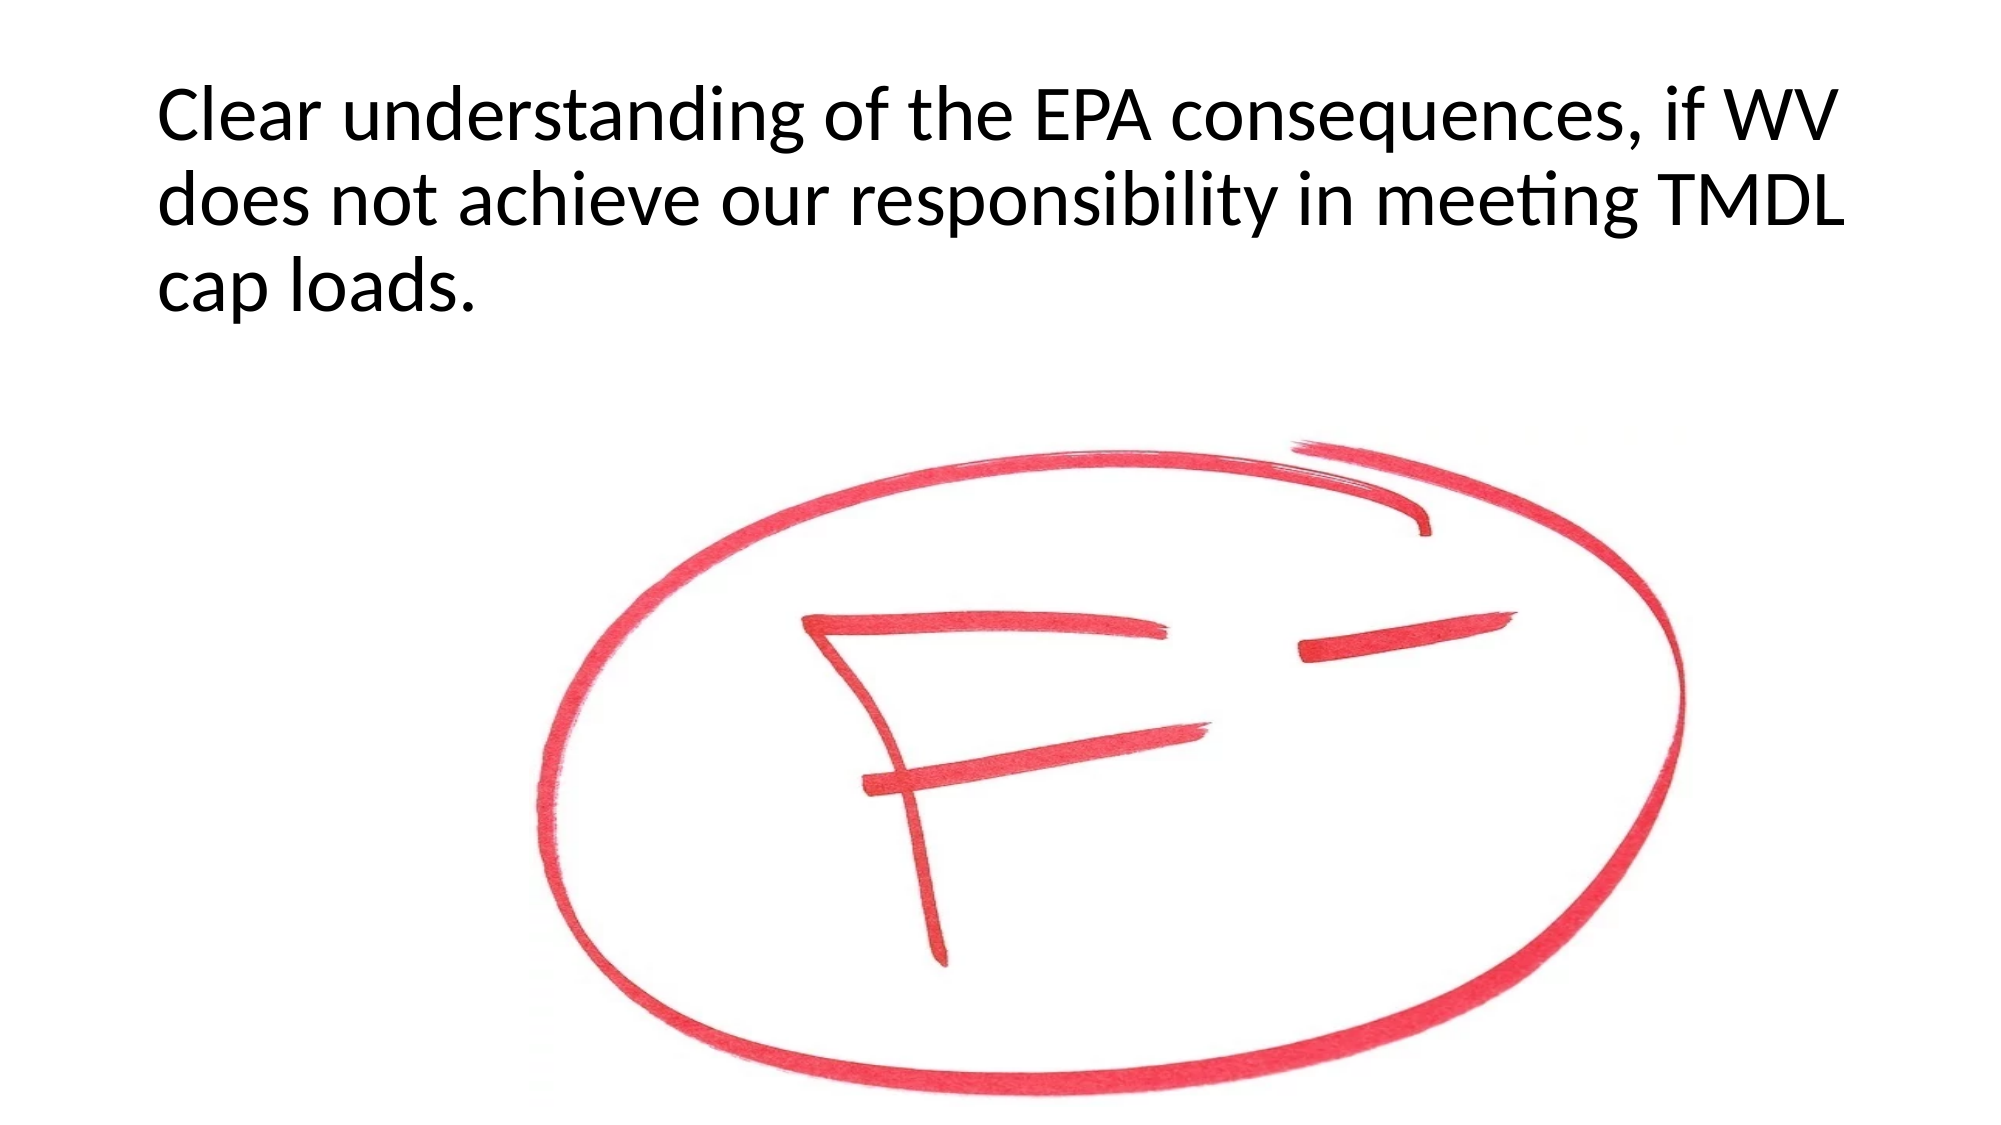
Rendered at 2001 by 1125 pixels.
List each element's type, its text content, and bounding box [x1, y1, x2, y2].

picture [529, 426, 1699, 1107]
list Clear understanding of the EPA consequences, if WV does not achieve our responsibility in meeting TMDL cap loads. [142, 64, 1916, 477]
